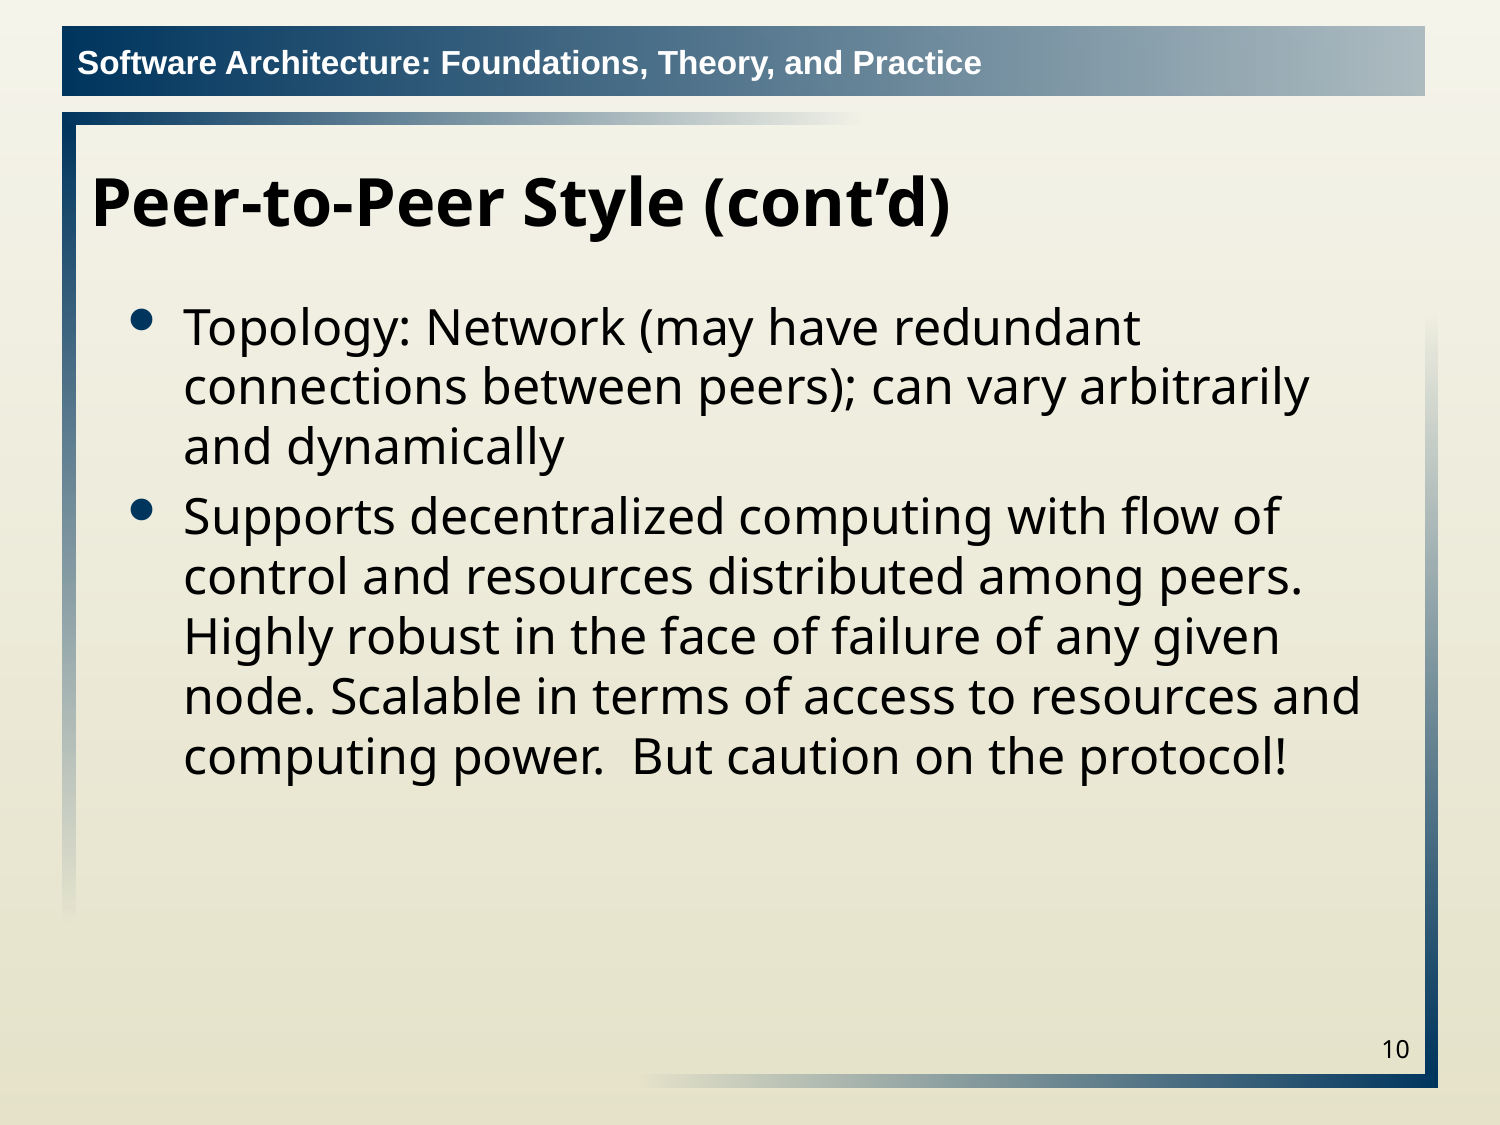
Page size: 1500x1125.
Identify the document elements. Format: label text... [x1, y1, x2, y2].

list Topology: Network (may have redundant connections between peers); can vary arbitrarily and dynamically Supports decentralized computing with flow of control and resources distributed among peers. Highly robust in the face of failure of any given node. Scalable in terms of access to resources and computing power. But caution on the protocol! [112, 287, 1388, 988]
slide_number 10 [1074, 999, 1426, 1076]
title Peer-to-Peer Style (cont’d) [75, 125, 1425, 275]
